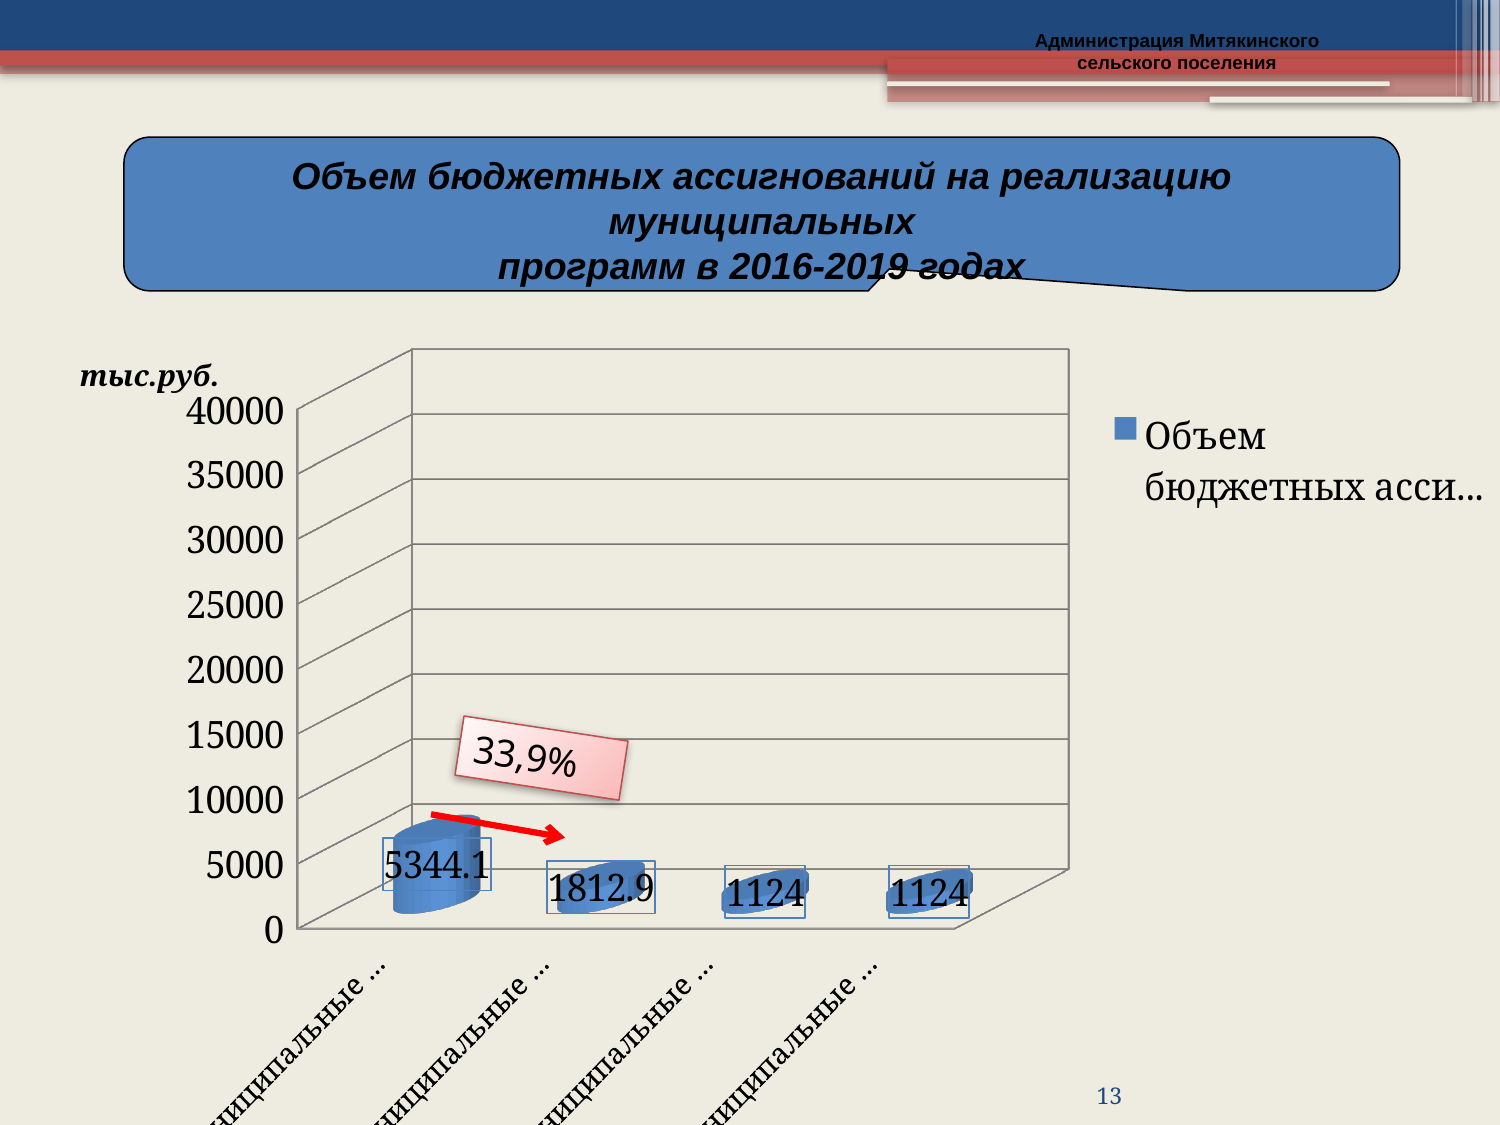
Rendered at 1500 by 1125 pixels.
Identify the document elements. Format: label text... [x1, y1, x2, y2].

chart [72, 323, 1499, 1125]
text_box Объем бюджетных ассигнований на реализацию муниципальных программ в 2016-2019 годах [123, 137, 1400, 291]
text_box Администрация Митякинского сельского поселения [943, 21, 1411, 82]
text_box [430, 814, 566, 838]
